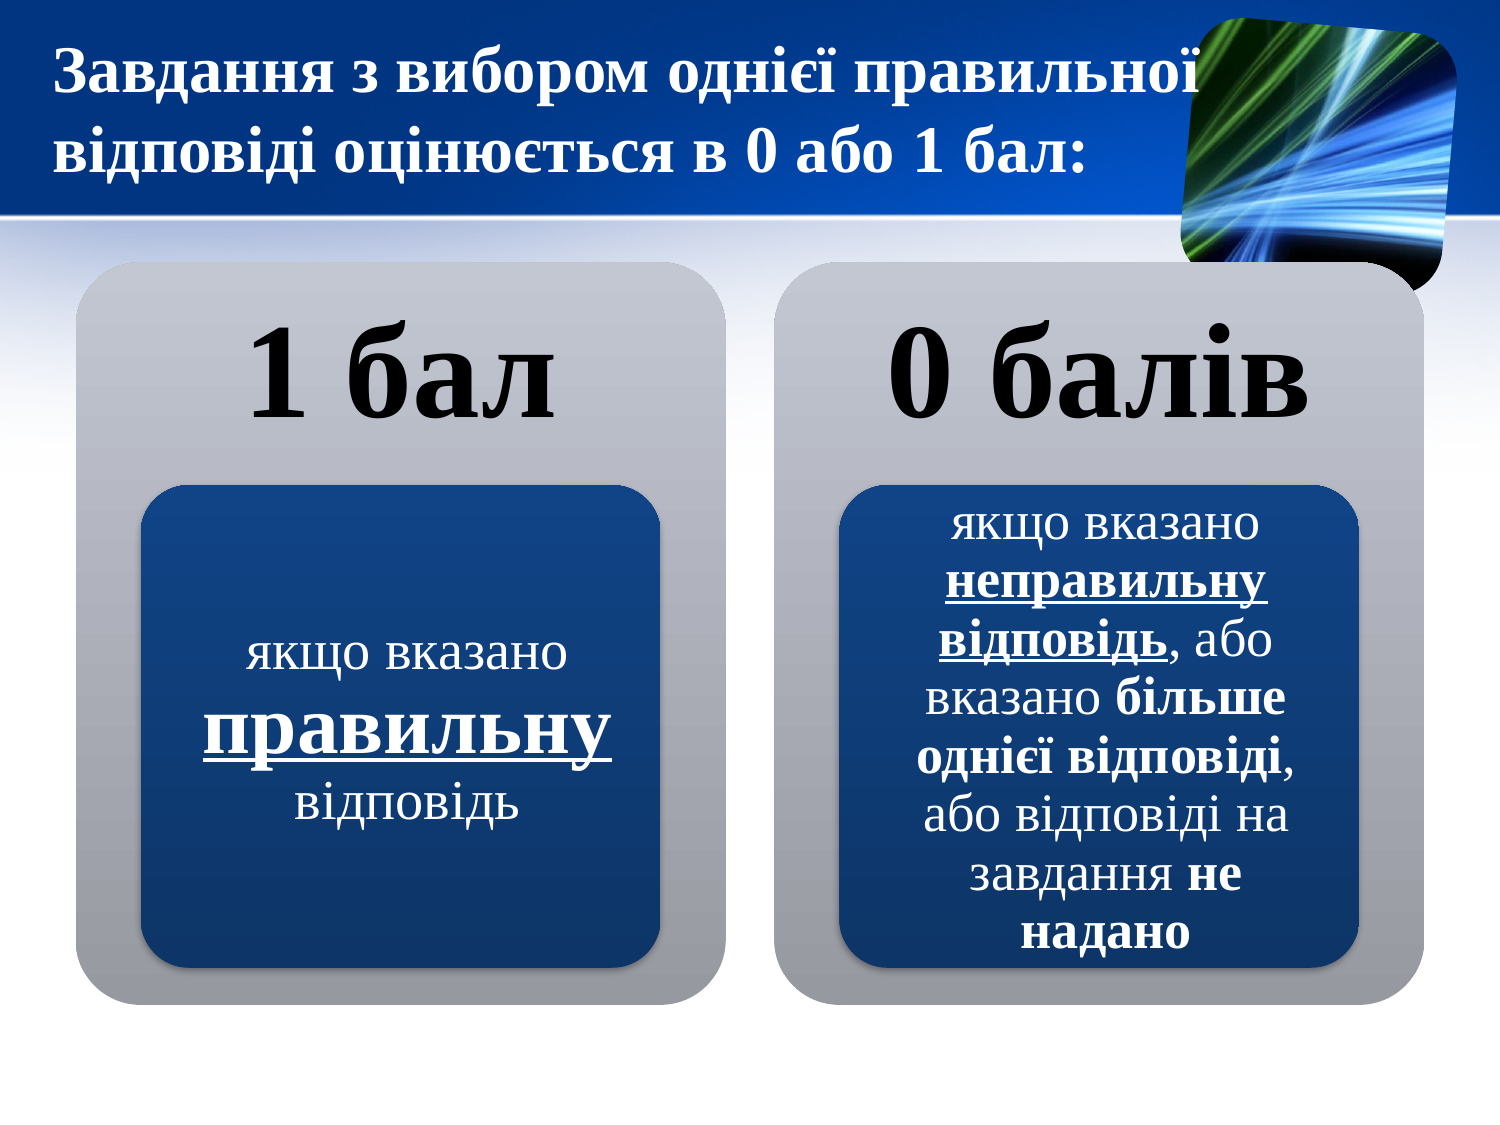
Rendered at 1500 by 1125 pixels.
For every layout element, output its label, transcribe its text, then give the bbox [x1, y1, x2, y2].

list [74, 262, 1426, 1006]
picture [0, 0, 1500, 1125]
title Завдання з вибором однієї правильної відповіді оцінюється в 0 або 1 бал: [37, 12, 1225, 200]
